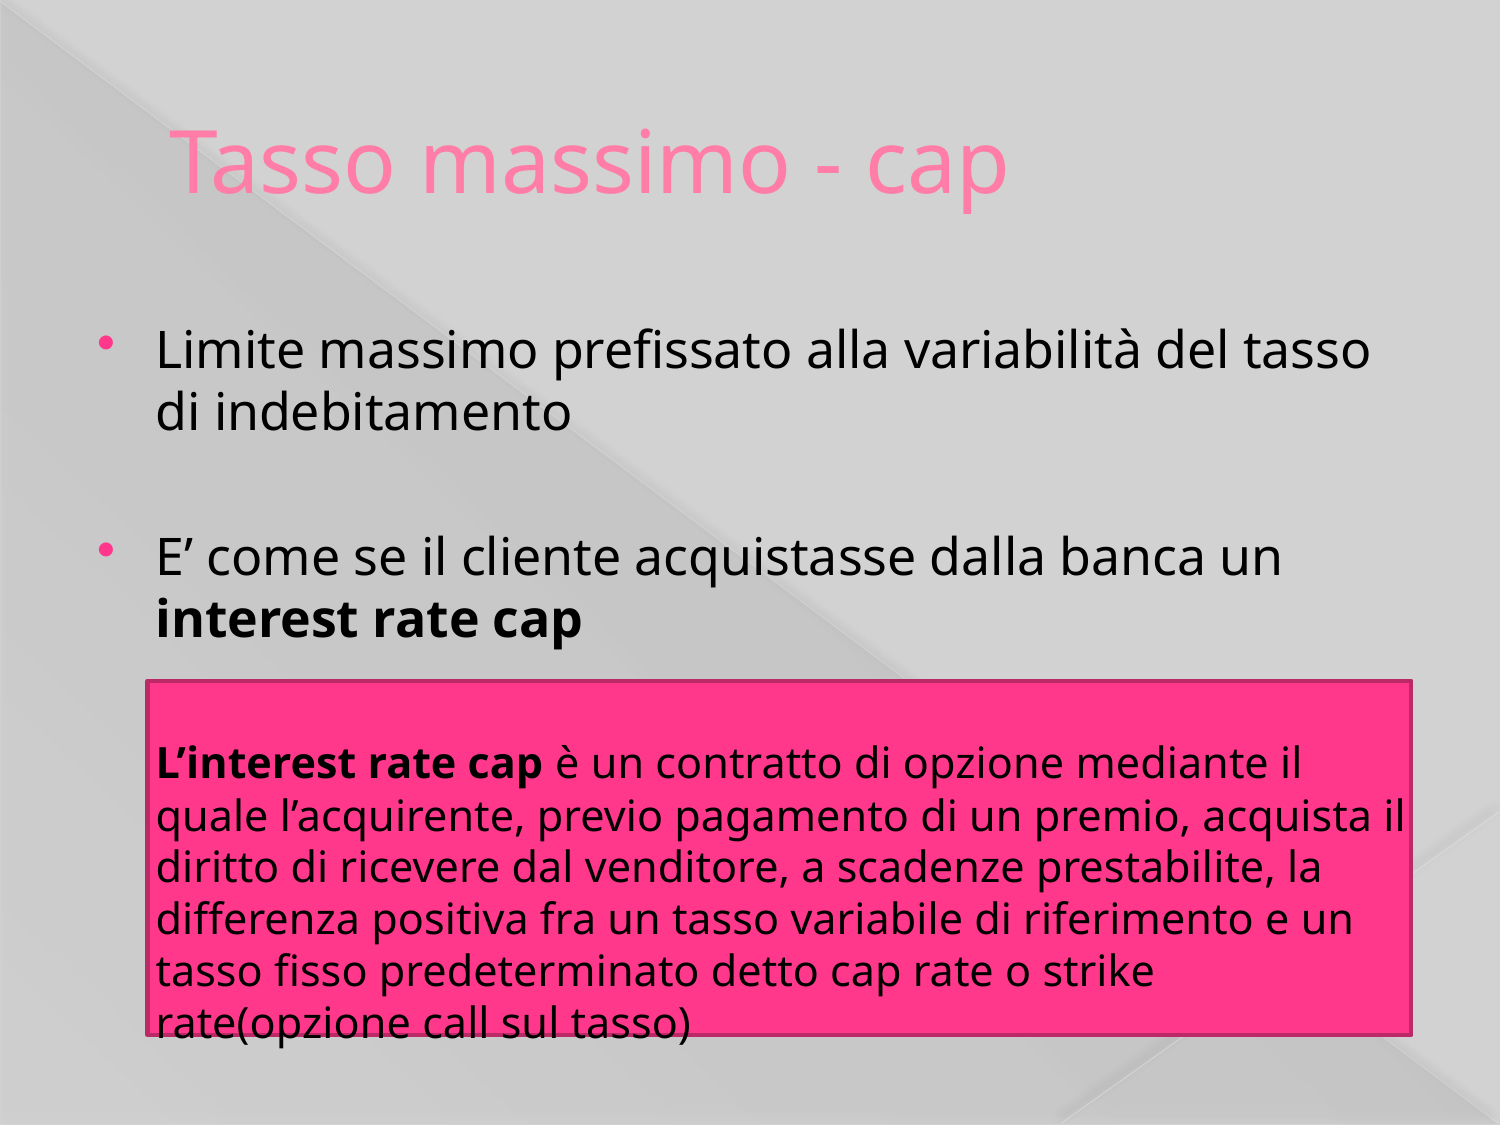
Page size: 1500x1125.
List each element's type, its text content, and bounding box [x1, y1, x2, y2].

title Tasso massimo - cap [75, 43, 1425, 274]
list Limite massimo prefissato alla variabilità del tasso di indebitamento E’ come se il cliente acquistasse dalla banca un interest rate cap L’interest rate cap è un contratto di opzione mediante il quale l’acquirente, previo pagamento di un premio, acquista il diritto di ricevere dal venditore, a scadenze prestabilite, la differenza positiva fra un tasso variabile di riferimento e un tasso fisso predeterminato detto cap rate o strike rate(opzione call sul tasso) [75, 308, 1425, 1059]
